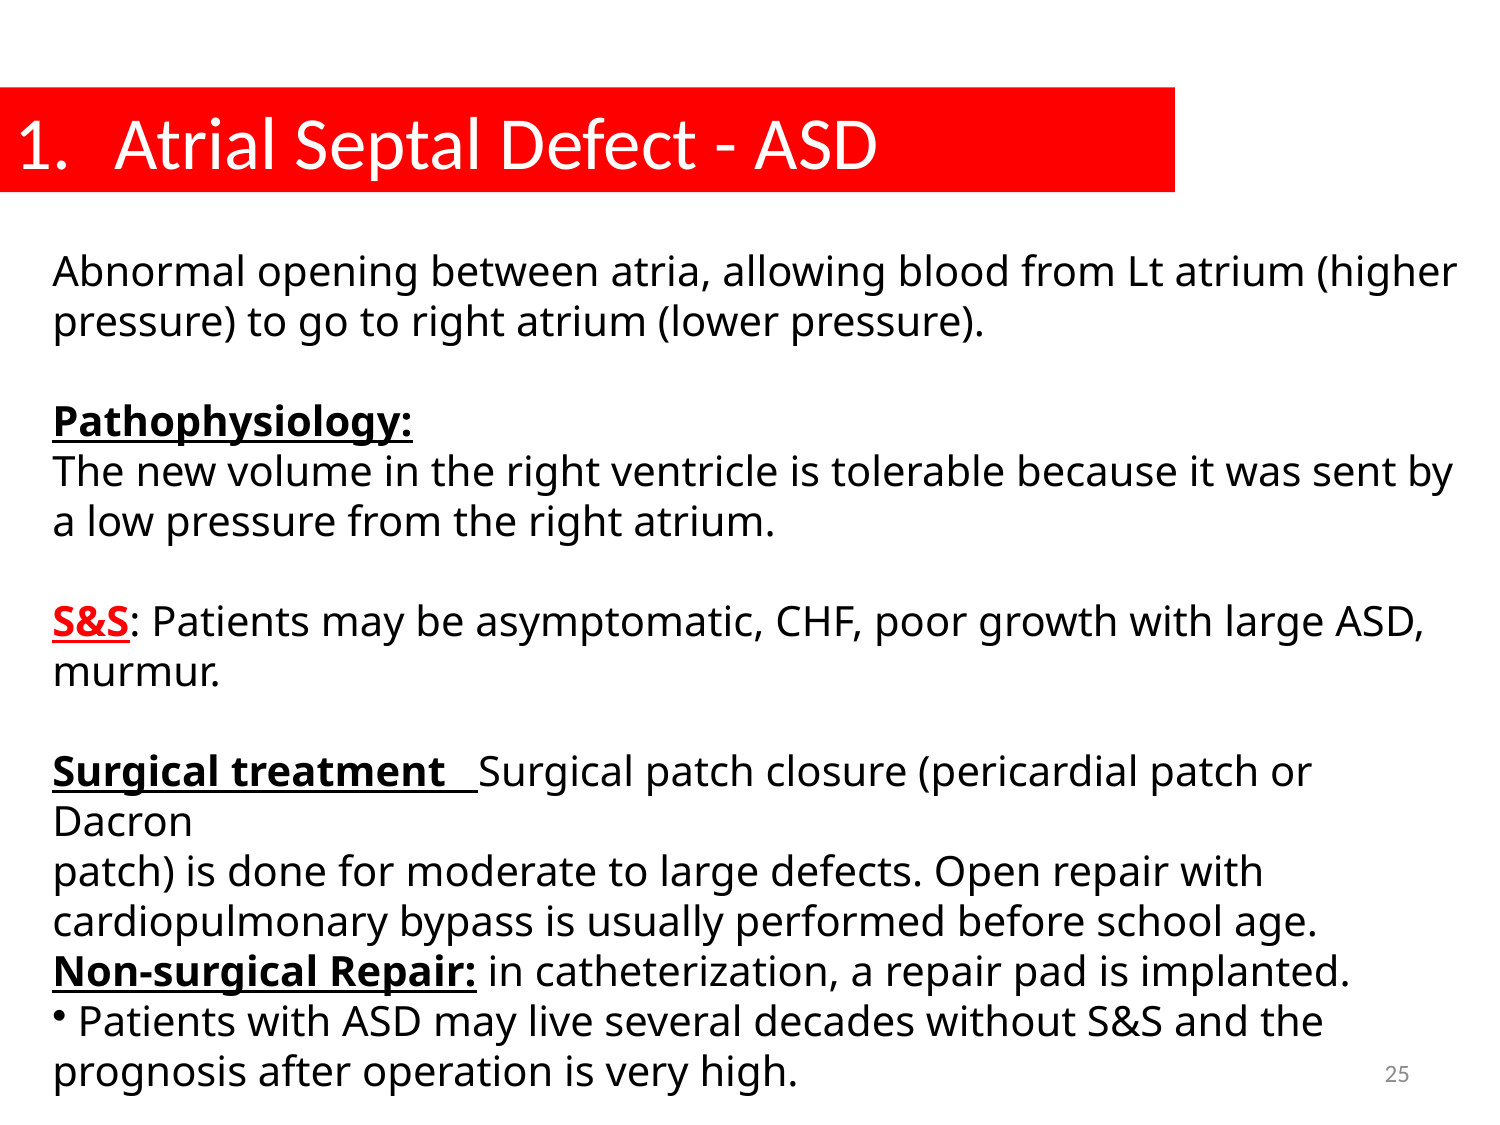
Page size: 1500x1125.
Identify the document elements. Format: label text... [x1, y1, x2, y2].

text_box Atrial Septal Defect - ASD [0, 87, 1175, 193]
slide_number 25 [1074, 1042, 1425, 1103]
text_box Abnormal opening between atria, allowing blood from Lt atrium (higher pressure) to go to right atrium (lower pressure). Pathophysiology: The new volume in the right ventricle is tolerable because it was sent by a low pressure from the right atrium. S&S: Patients may be asymptomatic, CHF, poor growth with large ASD, murmur. Surgical treatment Surgical patch closure (pericardial patch or Dacron patch) is done for moderate to large defects. Open repair with cardiopulmonary bypass is usually performed before school age. Non-surgical Repair: in catheterization, a repair pad is implanted. Patients with ASD may live several decades without S&S and the prognosis after operation is very high. [37, 237, 1475, 1125]
